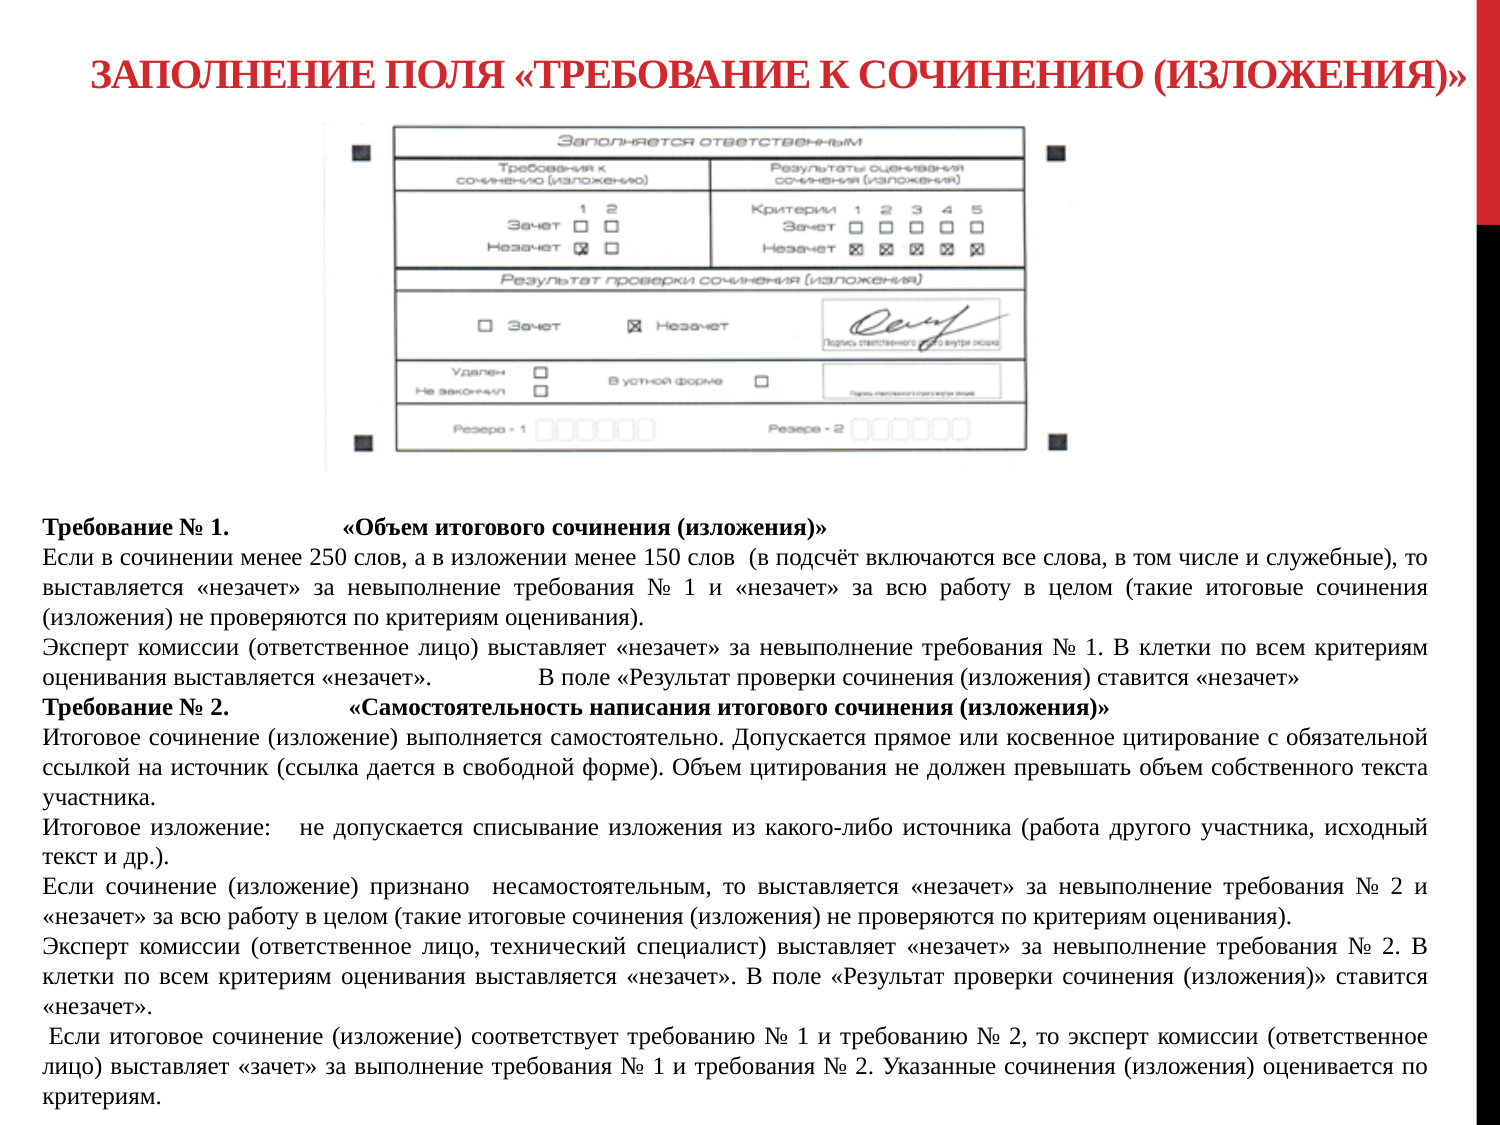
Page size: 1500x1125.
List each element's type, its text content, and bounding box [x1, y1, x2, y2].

text_box Требование № 1. «Объем итогового сочинения (изложения)» Если в сочинении менее 250 слов, а в изложении менее 150 слов (в подсчёт включаются все слова, в том числе и служебные), то выставляется «незачет» за невыполнение требования № 1 и «незачет» за всю работу в целом (такие итоговые сочинения (изложения) не проверяются по критериям оценивания). Эксперт комиссии (ответственное лицо) выставляет «незачет» за невыполнение требования № 1. В клетки по всем критериям оценивания выставляется «незачет». В поле «Результат проверки сочинения (изложения) ставится «незачет» Требование № 2. «Самостоятельность написания итогового сочинения (изложения)» Итоговое сочинение (изложение) выполняется самостоятельно. Допускается прямое или косвенное цитирование с обязательной ссылкой на источник (ссылка дается в свободной форме). Объем цитирования не должен превышать объем собственного текста участника. Итоговое изложение: не допускается списывание изложения из какого-либо источника (работа другого участника, исходный текст и др.). Если сочинение (изложение) признано несамостоятельным, то выставляется «незачет» за невыполнение требования № 2 и «незачет» за всю работу в целом (такие итоговые сочинения (изложения) не проверяются по критериям оценивания). Эксперт комиссии (ответственное лицо, технический специалист) выставляет «незачет» за невыполнение требования № 2. В клетки по всем критериям оценивания выставляется «незачет». В поле «Результат проверки сочинения (изложения)» ставится «незачет». Если итоговое сочинение (изложение) соответствует требованию № 1 и требованию № 2, то эксперт комиссии (ответственное лицо) выставляет «зачет» за выполнение требования № 1 и требования № 2. Указанные сочинения (изложения) оценивается по критериям. [27, 503, 1445, 1125]
title Заполнение поля «Требование к сочинению (изложения)» [75, 24, 1500, 149]
picture [312, 101, 1093, 503]
